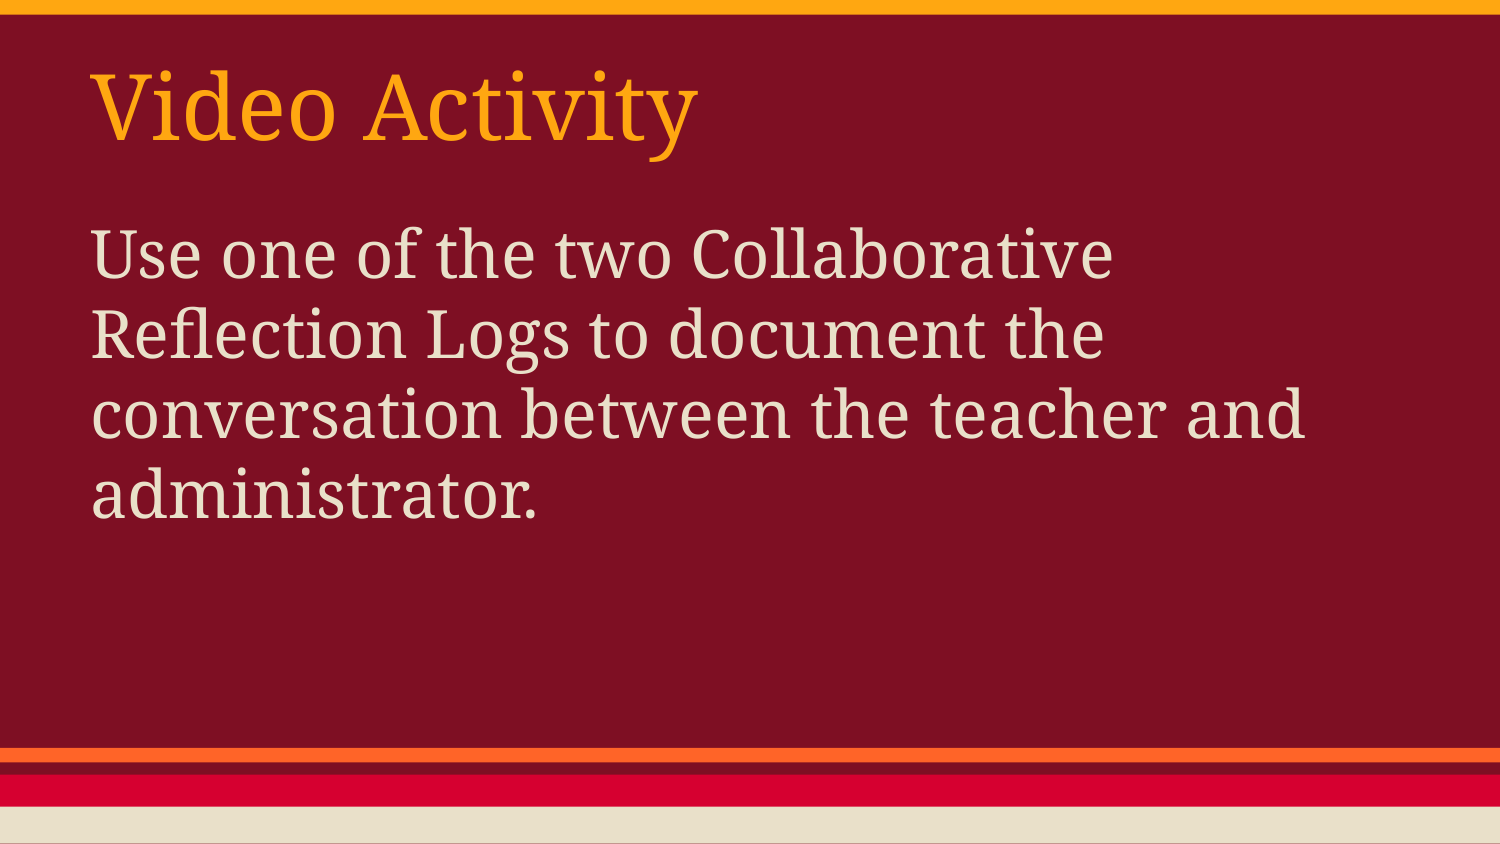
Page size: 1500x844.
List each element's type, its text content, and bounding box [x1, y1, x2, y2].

title Video Activity [75, 33, 1425, 175]
list Use one of the two Collaborative Reflection Logs to document the conversation between the teacher and administrator. [75, 196, 1425, 733]
